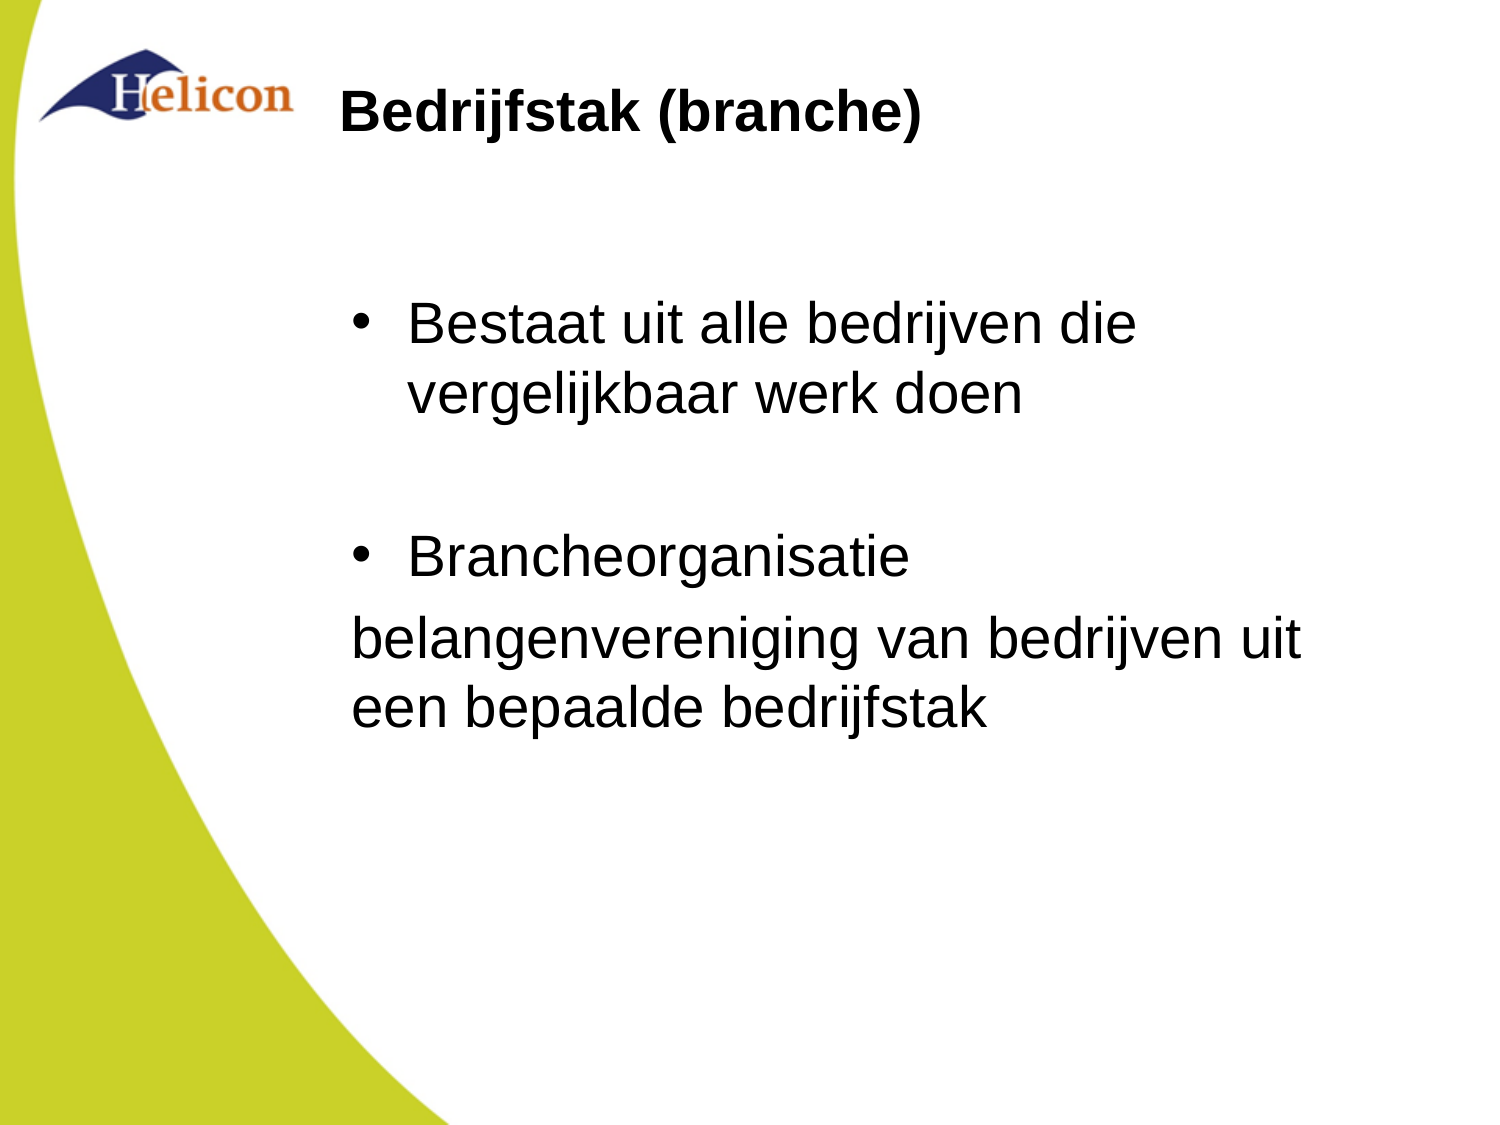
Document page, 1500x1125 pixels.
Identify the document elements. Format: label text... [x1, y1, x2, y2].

title Bedrijfstak (branche) [324, 54, 1415, 161]
list Bestaat uit alle bedrijven die vergelijkbaar werk doen Brancheorganisatie belangenvereniging van bedrijven uit een bepaalde bedrijfstak [336, 196, 1425, 1005]
picture [0, 0, 1500, 1125]
